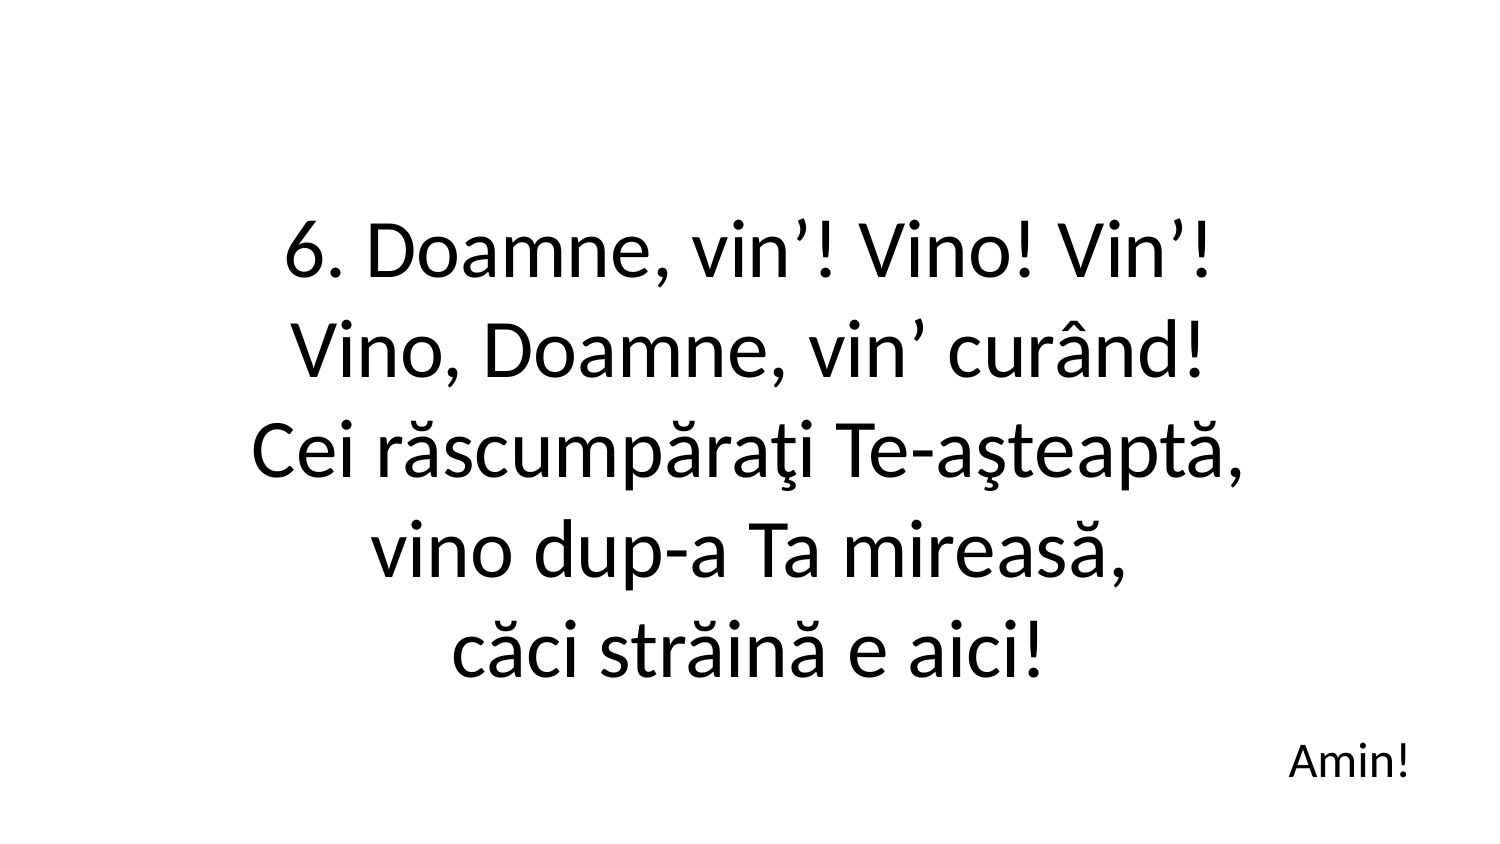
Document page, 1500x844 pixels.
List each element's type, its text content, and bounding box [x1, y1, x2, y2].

text_box 6. Doamne, vinʼ! Vino! Vinʼ! Vino, Doamne, vinʼ curând! Cei răscumpăraţi Te-aşteaptă, vino dup-a Ta mireasă, căci străină e aici! [237, 142, 1263, 702]
text_box Amin! [1273, 674, 1427, 795]
